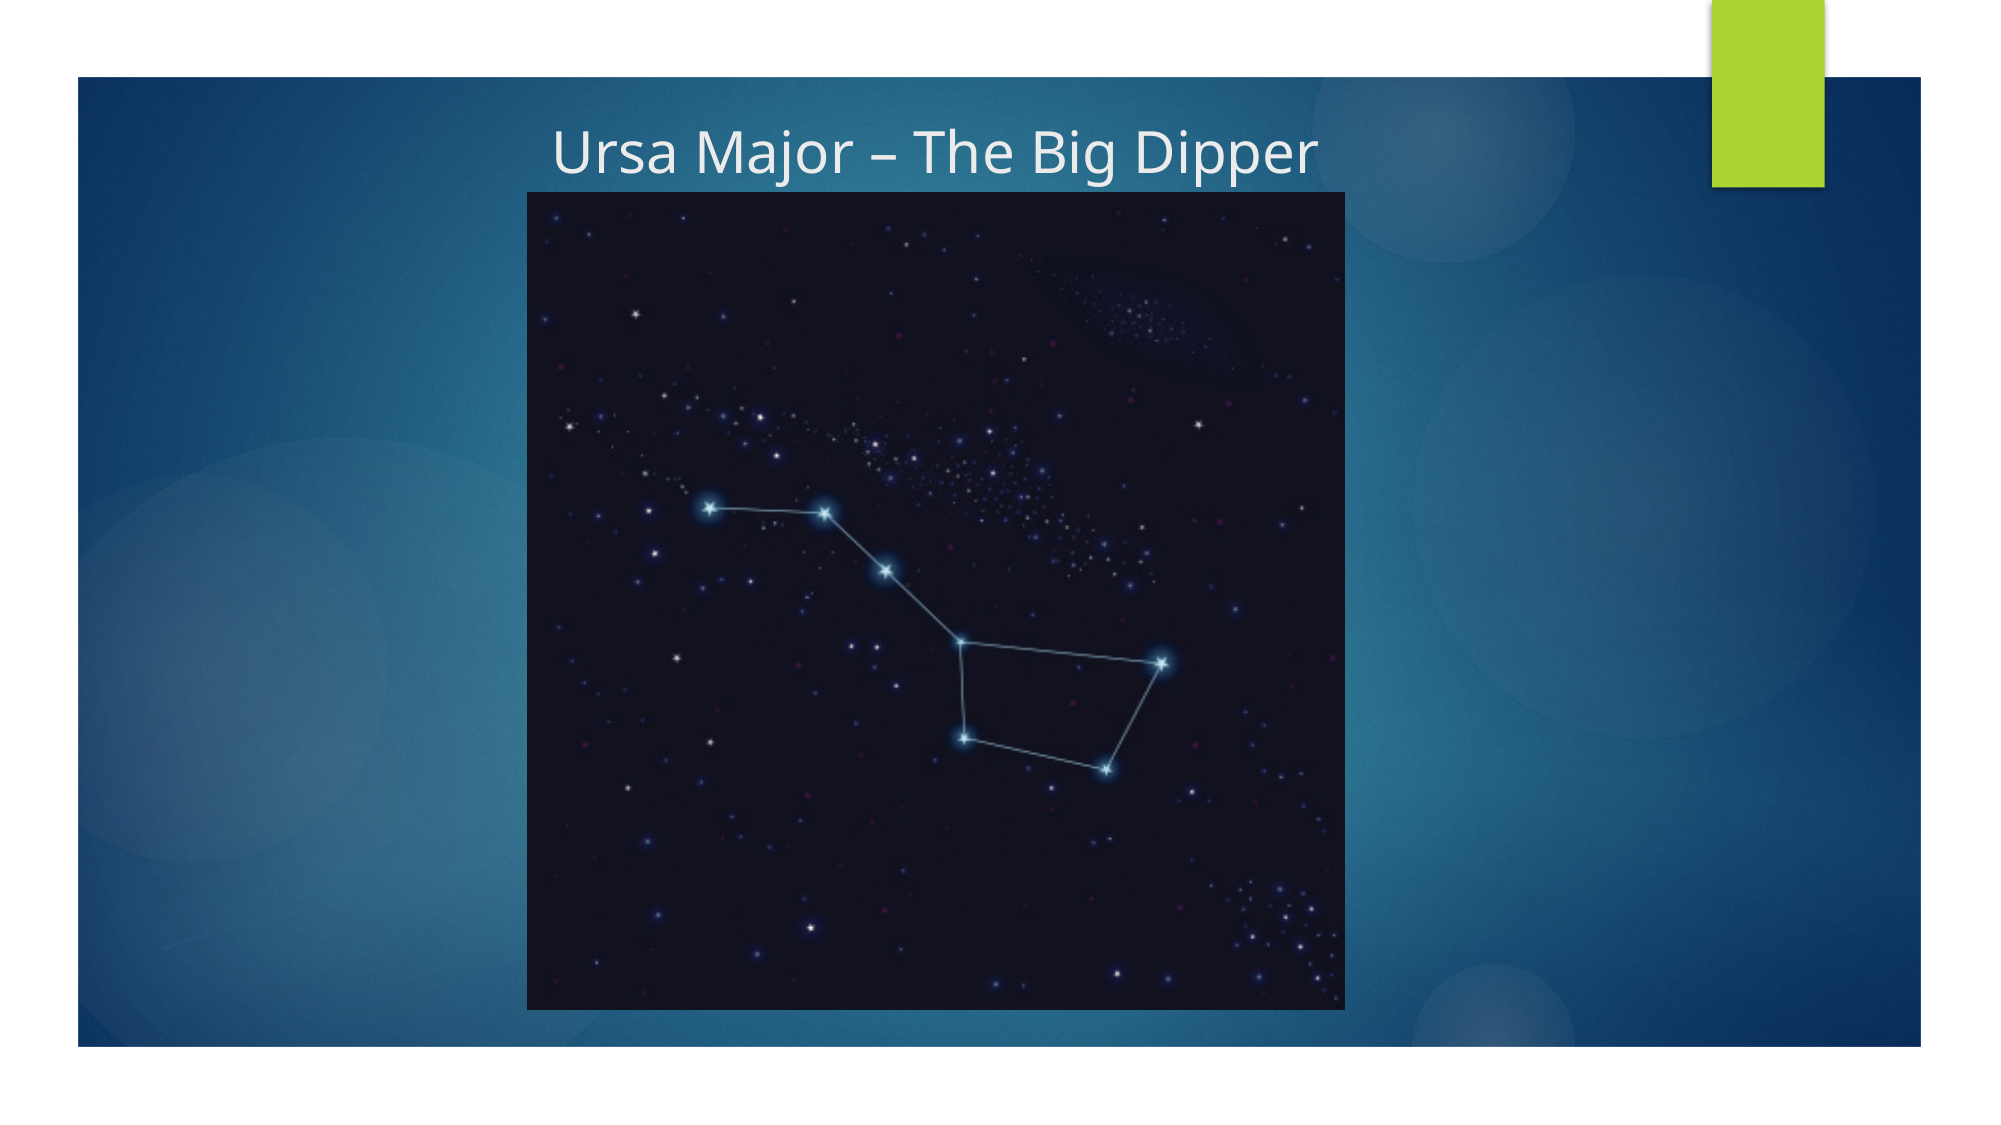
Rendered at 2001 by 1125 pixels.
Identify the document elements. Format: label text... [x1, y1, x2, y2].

text_box Ursa Major – The Big Dipper [211, 91, 1660, 193]
picture [526, 192, 1345, 1010]
